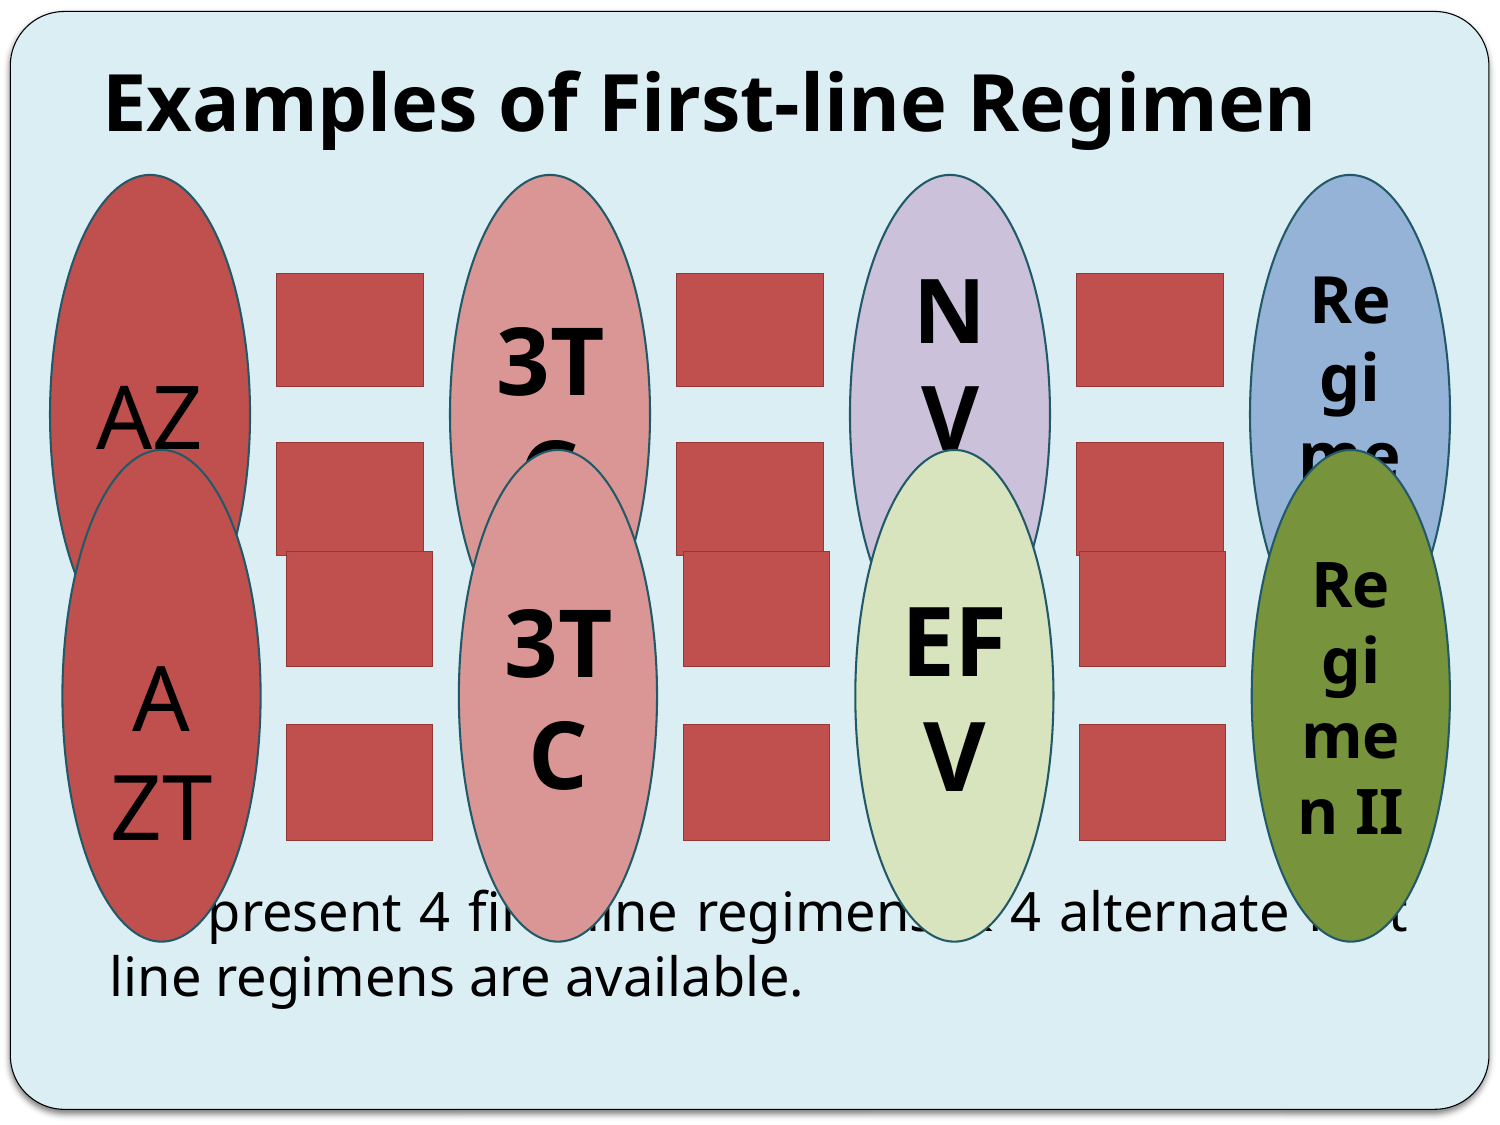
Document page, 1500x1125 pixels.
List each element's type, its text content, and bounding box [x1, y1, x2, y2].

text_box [62, 449, 1451, 942]
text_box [49, 174, 1451, 655]
list At present 4 first-line regimens & 4 alternate first line regimens are available. [49, 869, 1426, 1063]
title Examples of First-line Regimen [87, 44, 1426, 163]
